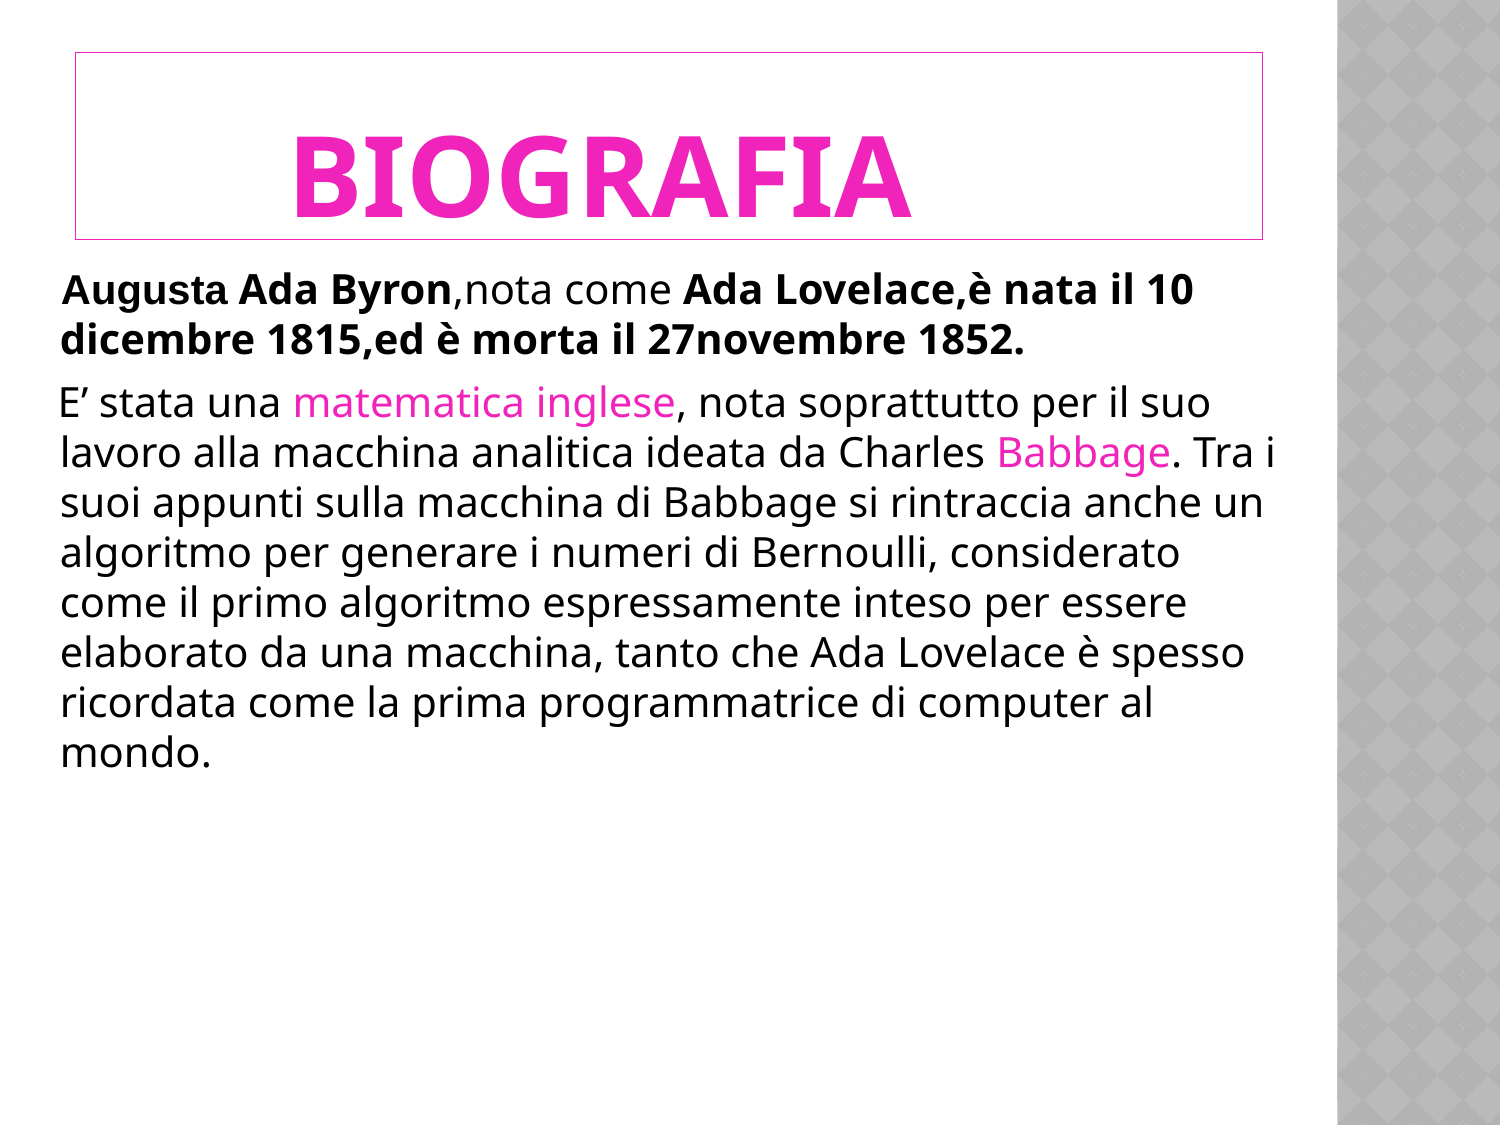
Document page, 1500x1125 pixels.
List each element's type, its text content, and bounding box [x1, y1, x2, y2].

title biografia [75, 52, 1263, 240]
list Augusta Ada Byron,nota come Ada Lovelace,è nata il 10 dicembre 1815,ed è morta il 27novembre 1852. E’ stata una matematica inglese, nota soprattutto per il suo lavoro alla macchina analitica ideata da Charles Babbage. Tra i suoi appunti sulla macchina di Babbage si rintraccia anche un algoritmo per generare i numeri di Bernoulli, considerato come il primo algoritmo espressamente inteso per essere elaborato da una macchina, tanto che Ada Lovelace è spesso ricordata come la prima programmatrice di computer al mondo. [0, 255, 1312, 1086]
